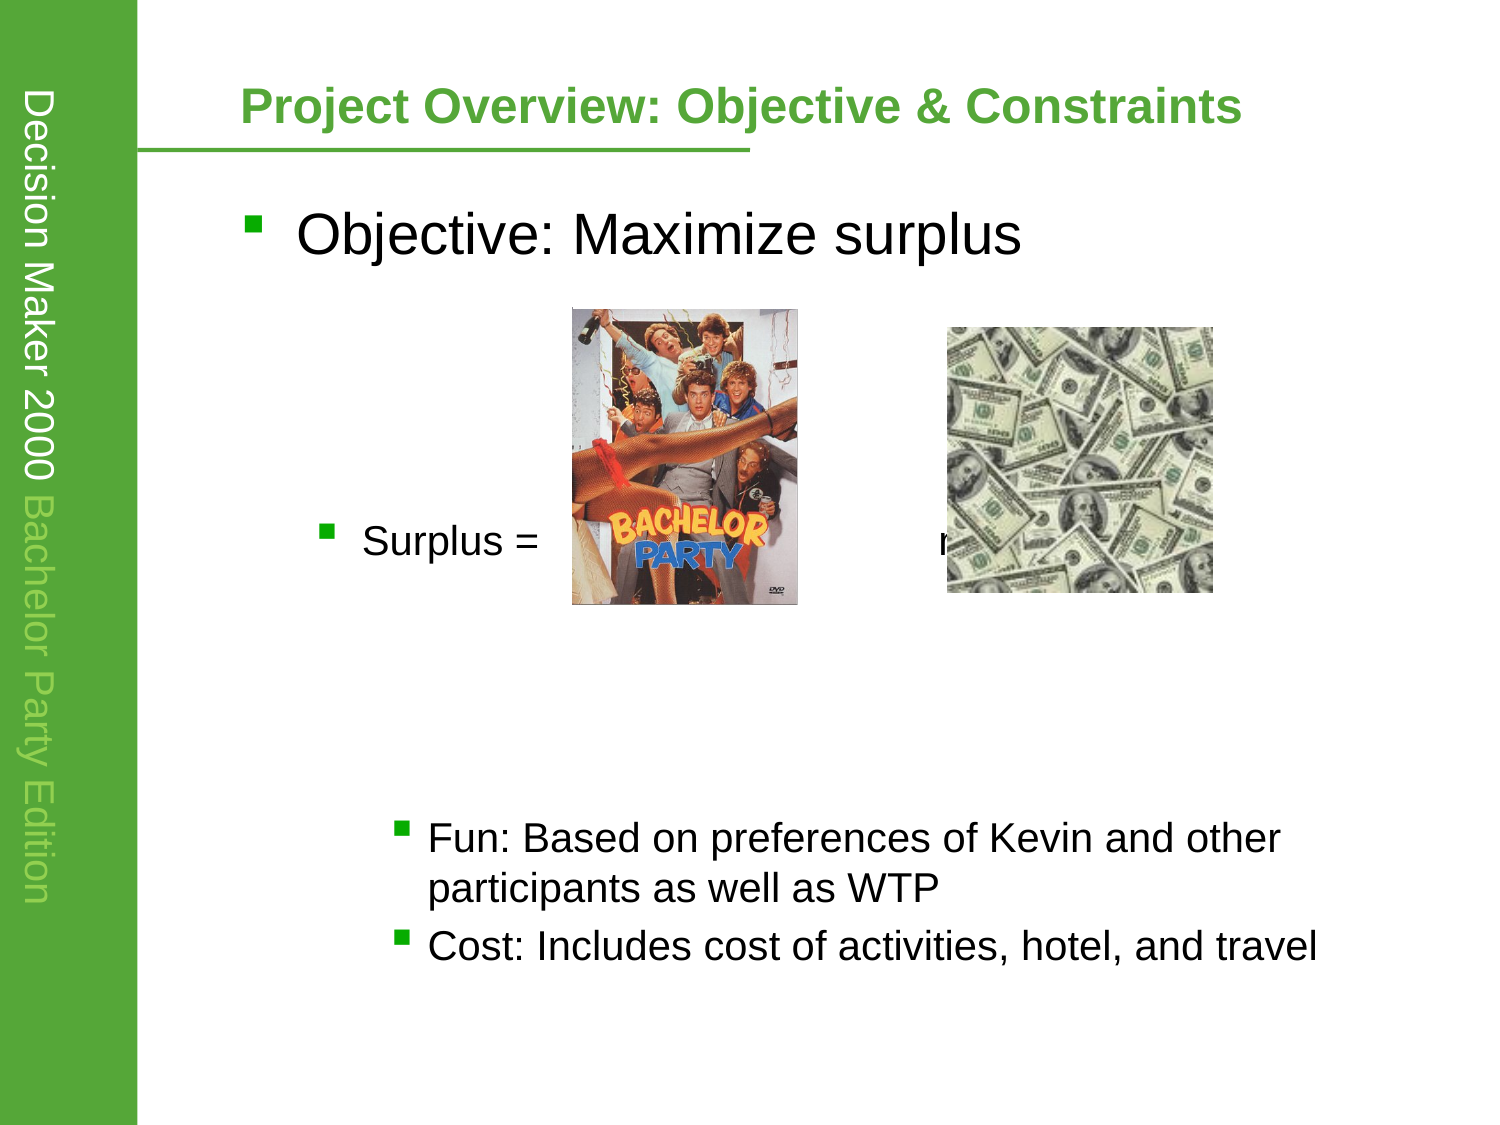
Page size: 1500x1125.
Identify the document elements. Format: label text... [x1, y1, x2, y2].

list Objective: Maximize surplus Surplus = minus Fun: Based on preferences of Kevin and other participants as well as WTP Cost: Includes cost of activities, hotel, and travel [224, 188, 1460, 1071]
title Project Overview: Objective & Constraints [224, 38, 1392, 169]
picture [947, 327, 1213, 593]
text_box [571, 307, 798, 607]
